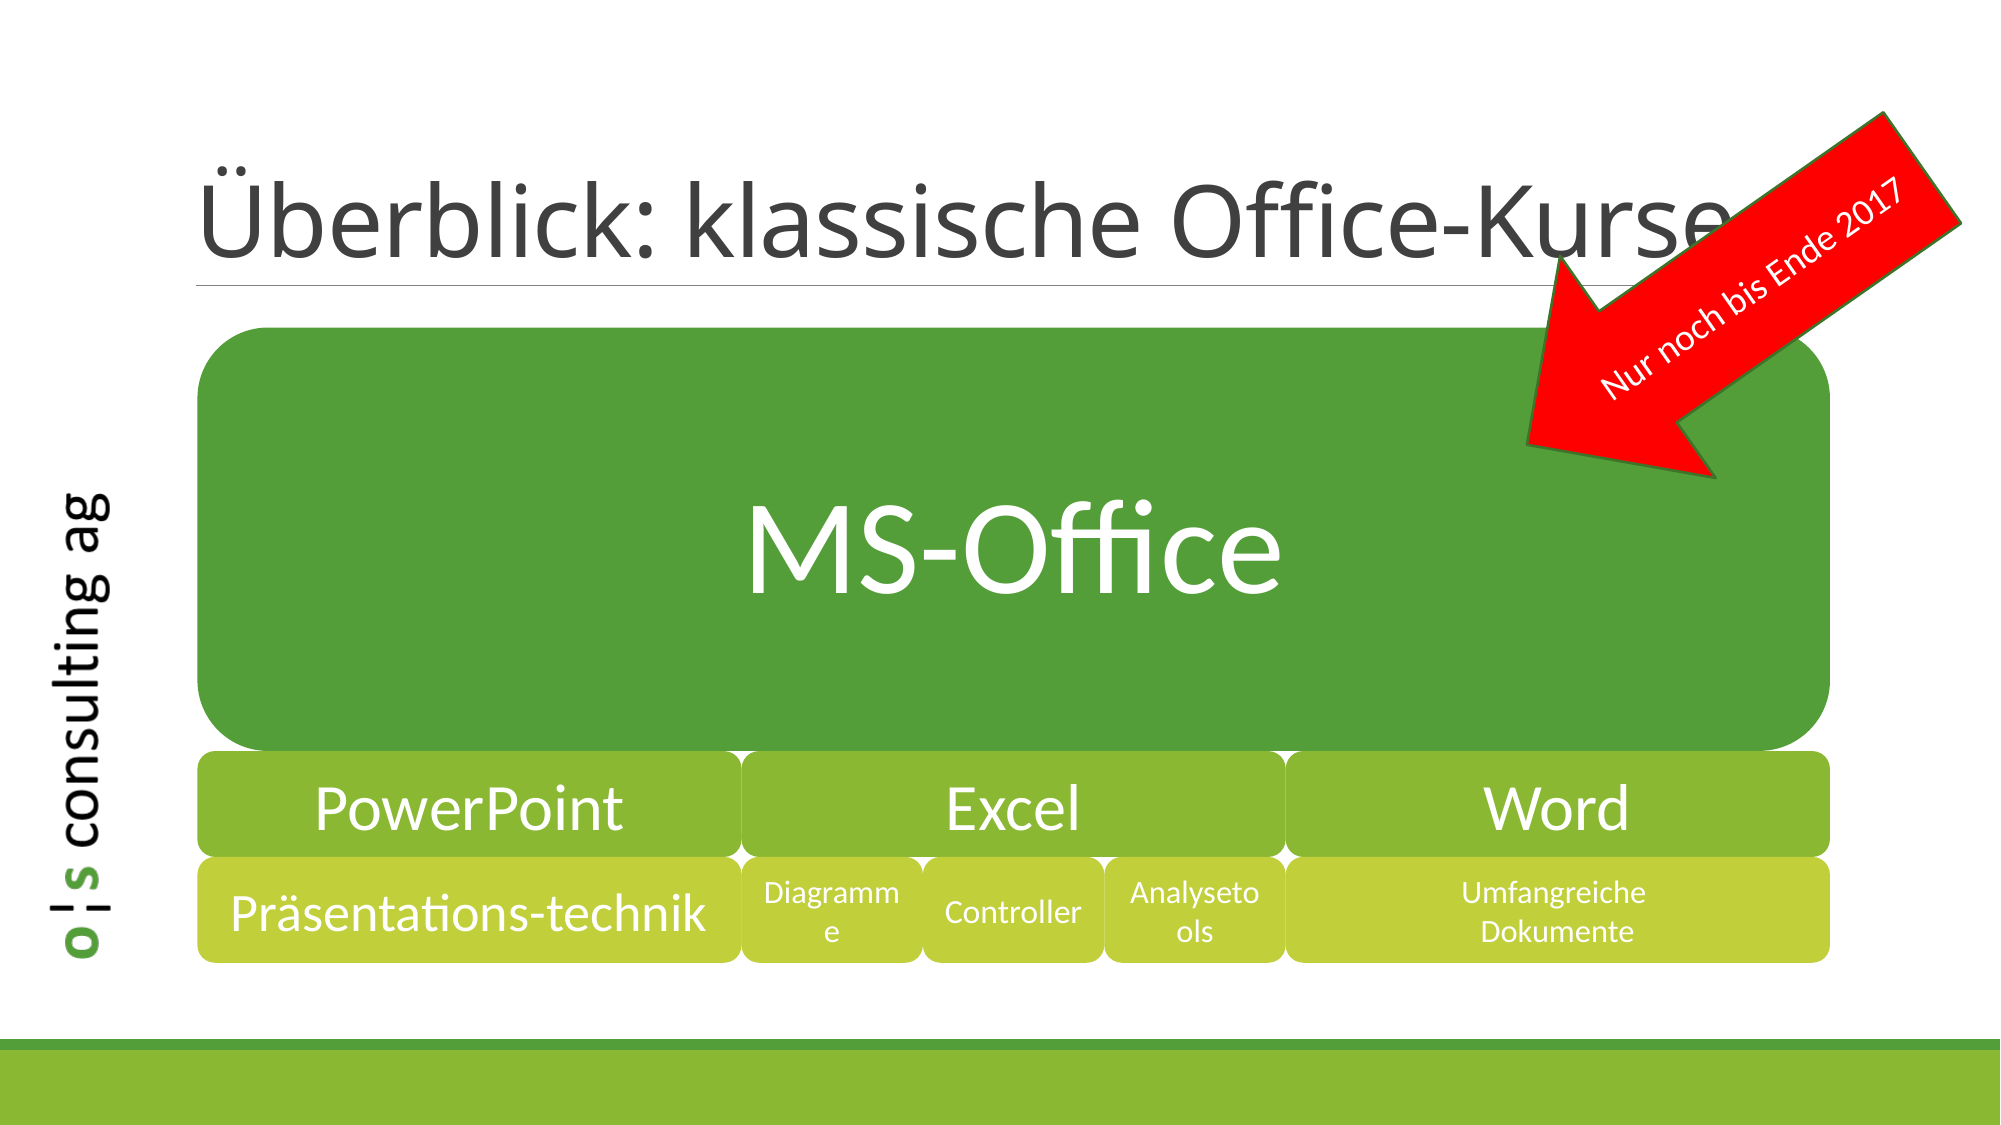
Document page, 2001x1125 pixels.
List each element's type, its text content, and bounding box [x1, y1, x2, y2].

title Überblick: klassische Office-Kurse [180, 47, 1830, 285]
text_box Nur noch bis Ende 2017 [1546, 111, 1963, 325]
picture [15, 450, 157, 1001]
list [196, 327, 1831, 964]
